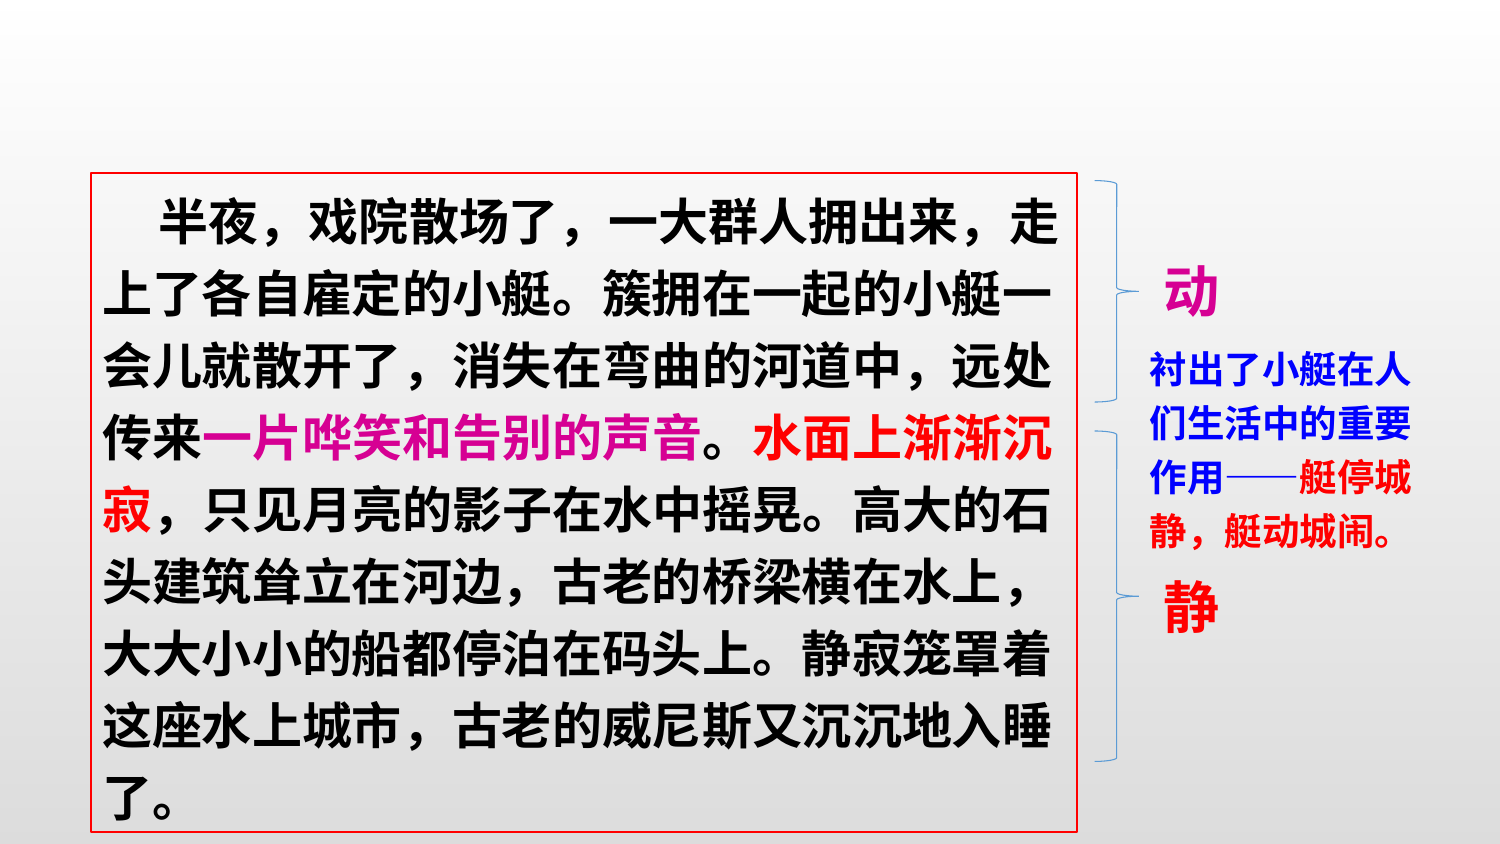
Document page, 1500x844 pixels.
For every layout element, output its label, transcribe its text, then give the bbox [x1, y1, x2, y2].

text_box 半夜，戏院散场了，一大群人拥出来，走上了各自雇定的小艇。簇拥在一起的小艇一会儿就散开了，消失在弯曲的河道中，远处传来一片哗笑和告别的声音。水面上渐渐沉寂，只见月亮的影子在水中摇晃。高大的石头建筑耸立在河边，古老的桥梁横在水上，大大小小的船都停泊在码头上。静寂笼罩着这座水上城市，古老的威尼斯又沉沉地入睡了。 [90, 172, 1078, 832]
text_box 动 [1152, 250, 1242, 329]
text_box 衬出了小艇在人们生活中的重要作用——艇停城静，艇动城闹。 [1138, 331, 1444, 559]
text_box 静 [1152, 566, 1242, 646]
text_box [1094, 430, 1139, 762]
text_box [1094, 180, 1139, 403]
